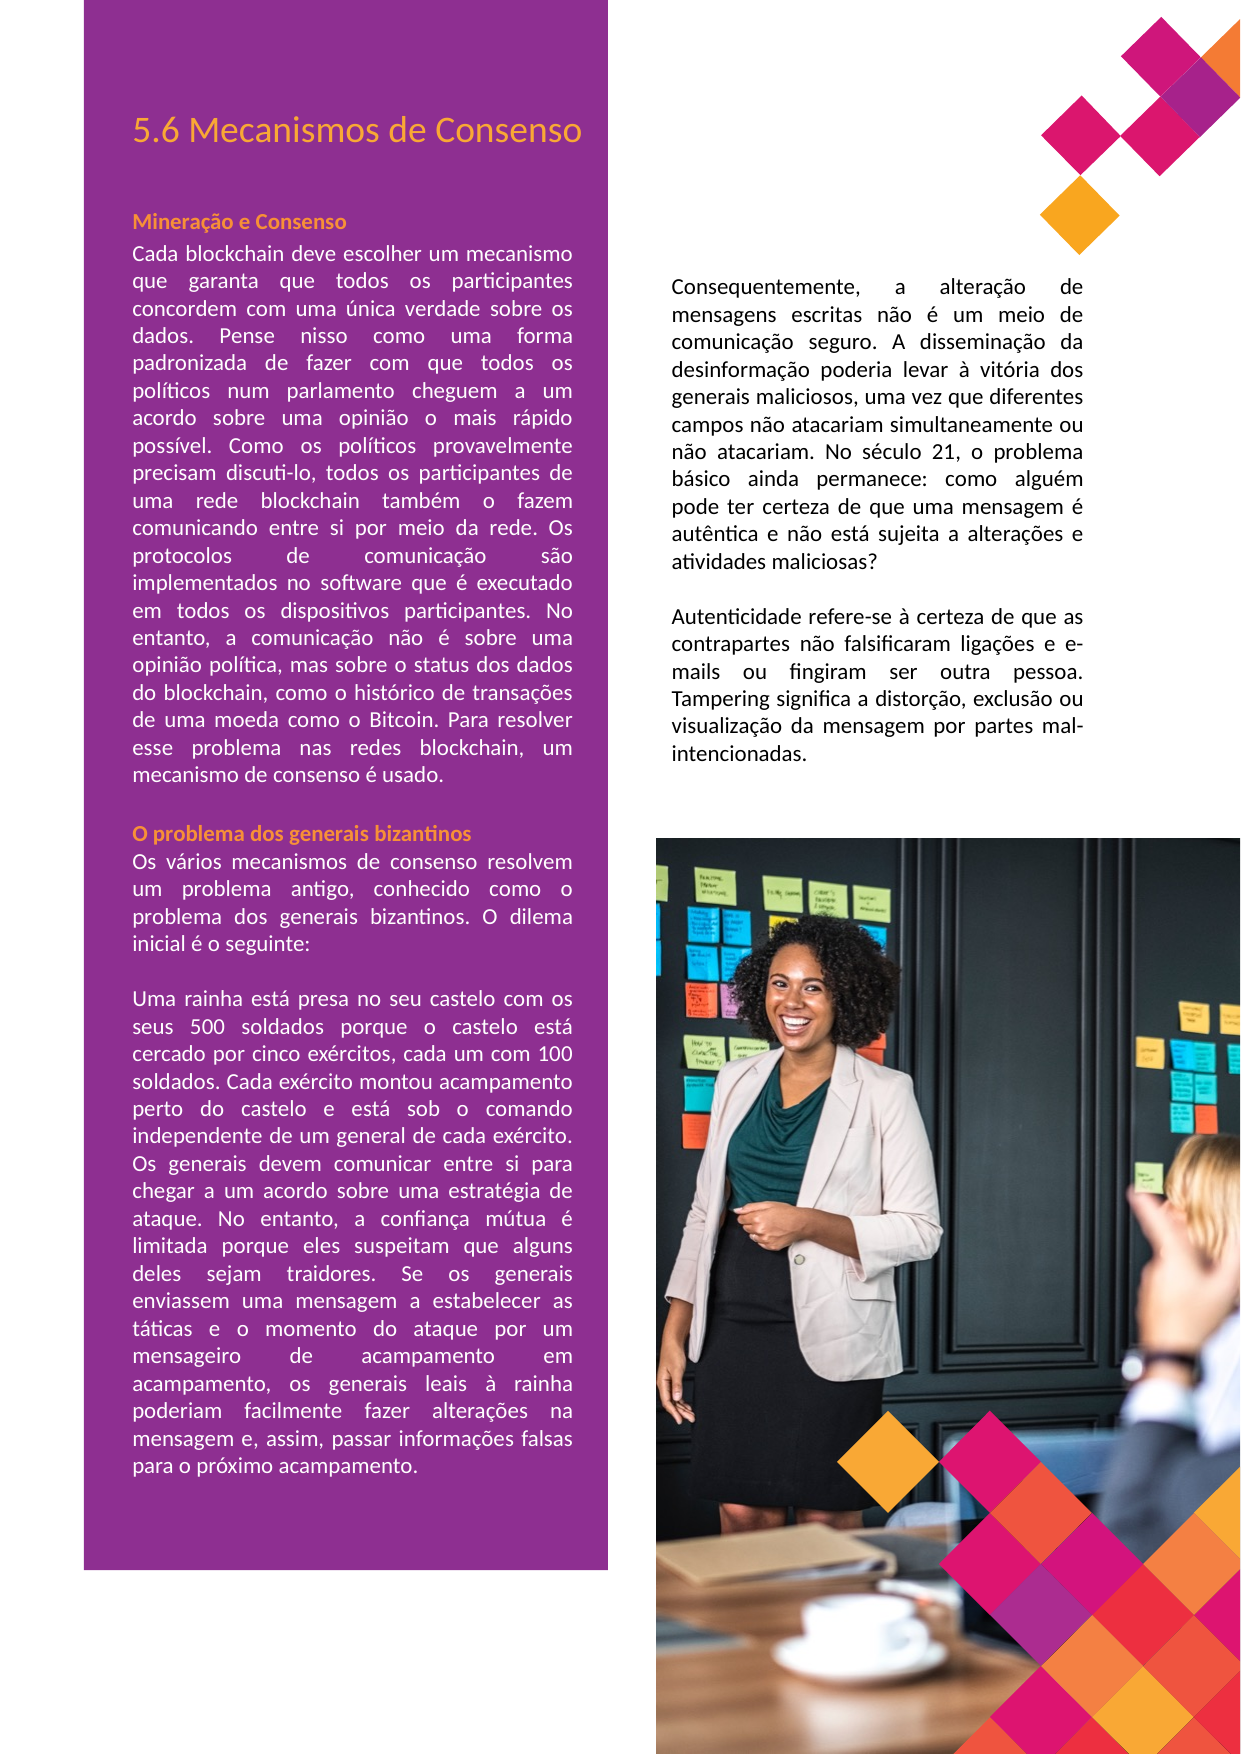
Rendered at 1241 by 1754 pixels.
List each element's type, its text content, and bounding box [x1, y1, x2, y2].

list Mineração e Consenso Cada blockchain deve escolher um mecanismo que garanta que todos os participantes concordem com uma única verdade sobre os dados. Pense nisso como uma forma padronizada de fazer com que todos os políticos num parlamento cheguem a um acordo sobre uma opinião o mais rápido possível. Como os políticos provavelmente precisam discuti-lo, todos os participantes de uma rede blockchain também o fazem comunicando entre si por meio da rede. Os protocolos de comunicação são implementados no software que é executado em todos os dispositivos participantes. No entanto, a comunicação não é sobre uma opinião política, mas sobre o status dos dados do blockchain, como o histórico de transações de uma moeda como o Bitcoin. Para resolver esse problema nas redes blockchain, um mecanismo de consenso é usado. O problema dos generais bizantinos Os vários mecanismos de consenso resolvem um problema antigo, conhecido como o problema dos generais bizantinos. O dilema inicial é o seguinte: Uma rainha está presa no seu castelo com os seus 500 soldados porque o castelo está cercado por cinco exércitos, cada um com 100 soldados. Cada exército montou acampamento perto do castelo e está sob o comando independente de um general de cada exército. Os generais devem comunicar entre si para chegar a um acordo sobre uma estratégia de ataque. No entanto, a confiança mútua é limitada porque eles suspeitam que alguns deles sejam traidores. Se os generais enviassem uma mensagem a estabelecer as táticas e o momento do ataque por um mensageiro de acampamento em acampamento, os generais leais à rainha poderiam facilmente fazer alterações na mensagem e, assim, passar informações falsas para o próximo acampamento. [117, 199, 589, 1503]
text_box Consequentemente, a alteração de mensagens escritas não é um meio de comunicação seguro. A disseminação da desinformação poderia levar à vitória dos generais maliciosos, uma vez que diferentes campos não atacariam simultaneamente ou não atacariam. No século 21, o problema básico ainda permanece: como alguém pode ter certeza de que uma mensagem é autêntica e não está sujeita a alterações e atividades maliciosas? Autenticidade refere-se à certeza de que as contrapartes não falsificaram ligações e e-mails ou fingiram ser outra pessoa. Tampering significa a distorção, exclusão ou visualização da mensagem por partes mal-intencionadas. [656, 264, 1099, 838]
picture [656, 838, 1241, 1754]
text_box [1041, 28, 1241, 244]
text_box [851, 1410, 1241, 1754]
list 5.6 Mecanismos de Consenso [117, 97, 613, 242]
